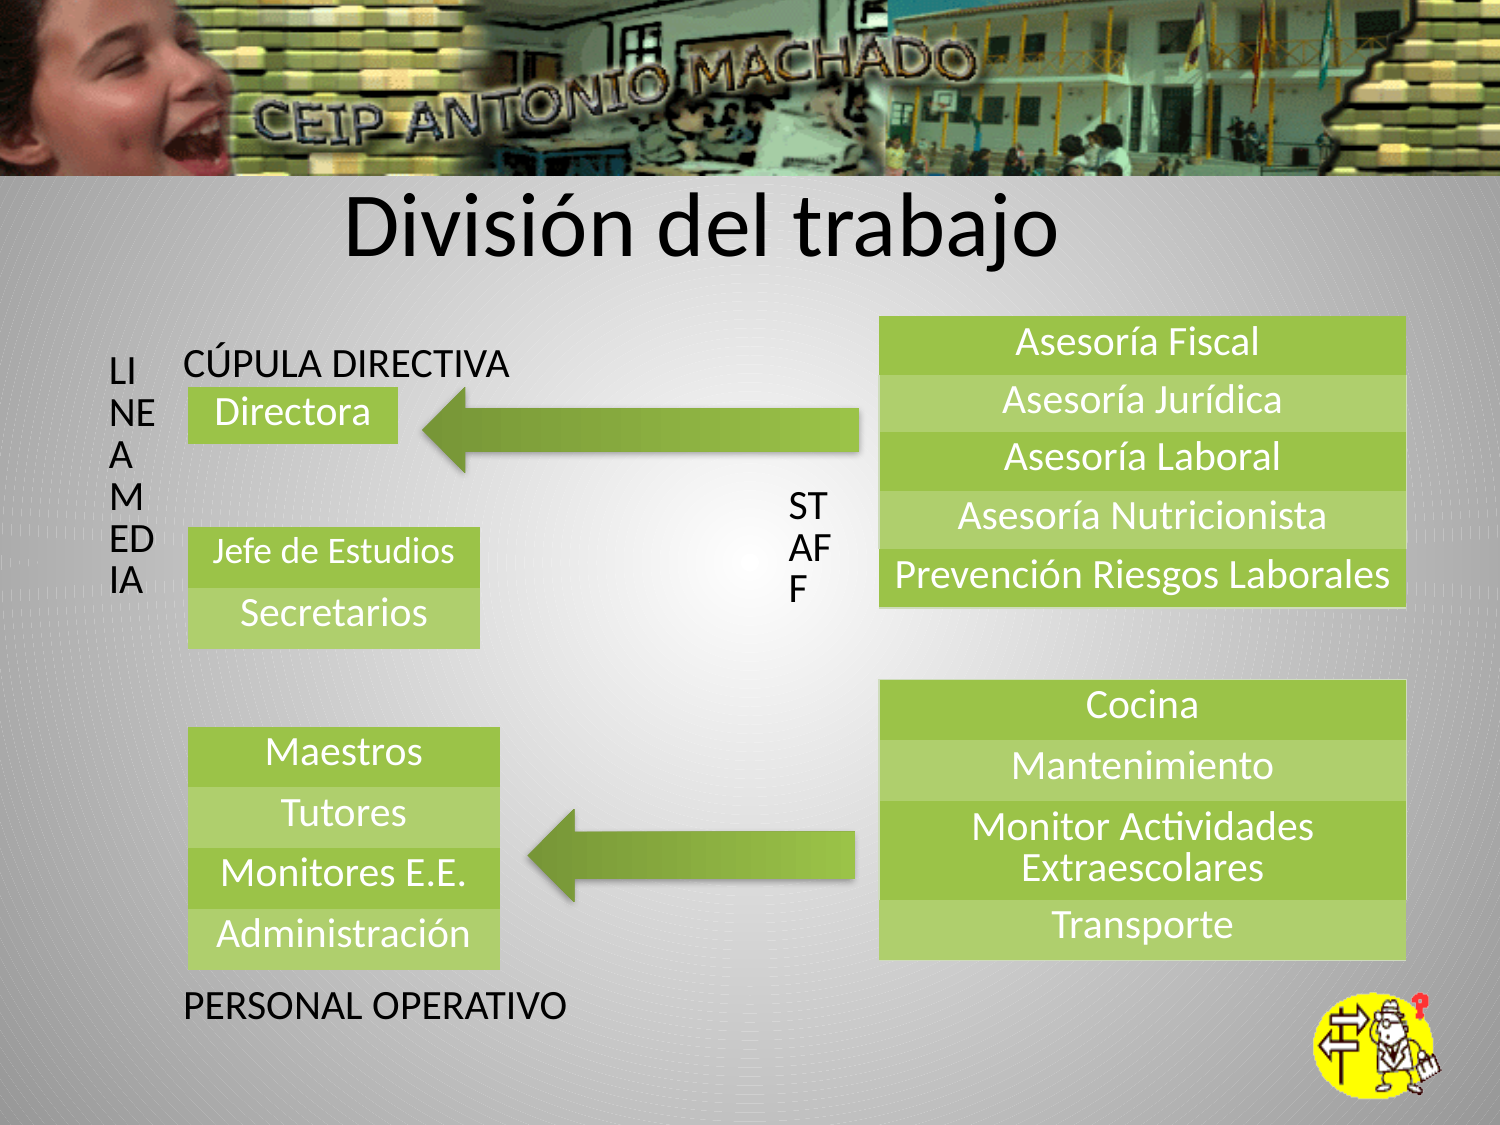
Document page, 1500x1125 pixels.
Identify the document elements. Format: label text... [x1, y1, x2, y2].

table_cell Asesoría Jurídica [880, 375, 1406, 432]
text_box [527, 808, 856, 903]
table_header Directora [188, 387, 398, 444]
table_header Cocina [880, 680, 1406, 740]
table_header Asesoría Fiscal [879, 316, 1406, 375]
table_cell Monitor Actividades Extraescolares [880, 801, 1406, 900]
table_cell Transporte [879, 900, 1406, 960]
table_cell Asesoría Laboral [880, 432, 1406, 491]
picture [1312, 984, 1442, 1101]
table_header Maestros [188, 727, 500, 787]
table_header STAFF [773, 480, 855, 809]
table_cell Tutores [188, 787, 500, 848]
table_header LINEA MEDIA [94, 346, 172, 1125]
table_cell Asesoría Nutricionista [880, 491, 1406, 549]
title División del trabajo [327, 187, 1500, 283]
table_cell Prevención Riesgos Laborales [879, 549, 1406, 607]
table_cell Secretarios [188, 588, 480, 649]
table_cell Monitores E.E. [188, 848, 500, 909]
table_cell Administración [188, 909, 500, 970]
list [0, 0, 1500, 177]
table_header Jefe de Estudios [188, 527, 480, 588]
list CÚPULA DIRECTIVA PERSONAL OPERATIVO [34, 327, 1466, 1079]
text_box [421, 386, 860, 474]
table_cell Mantenimiento [880, 740, 1406, 801]
